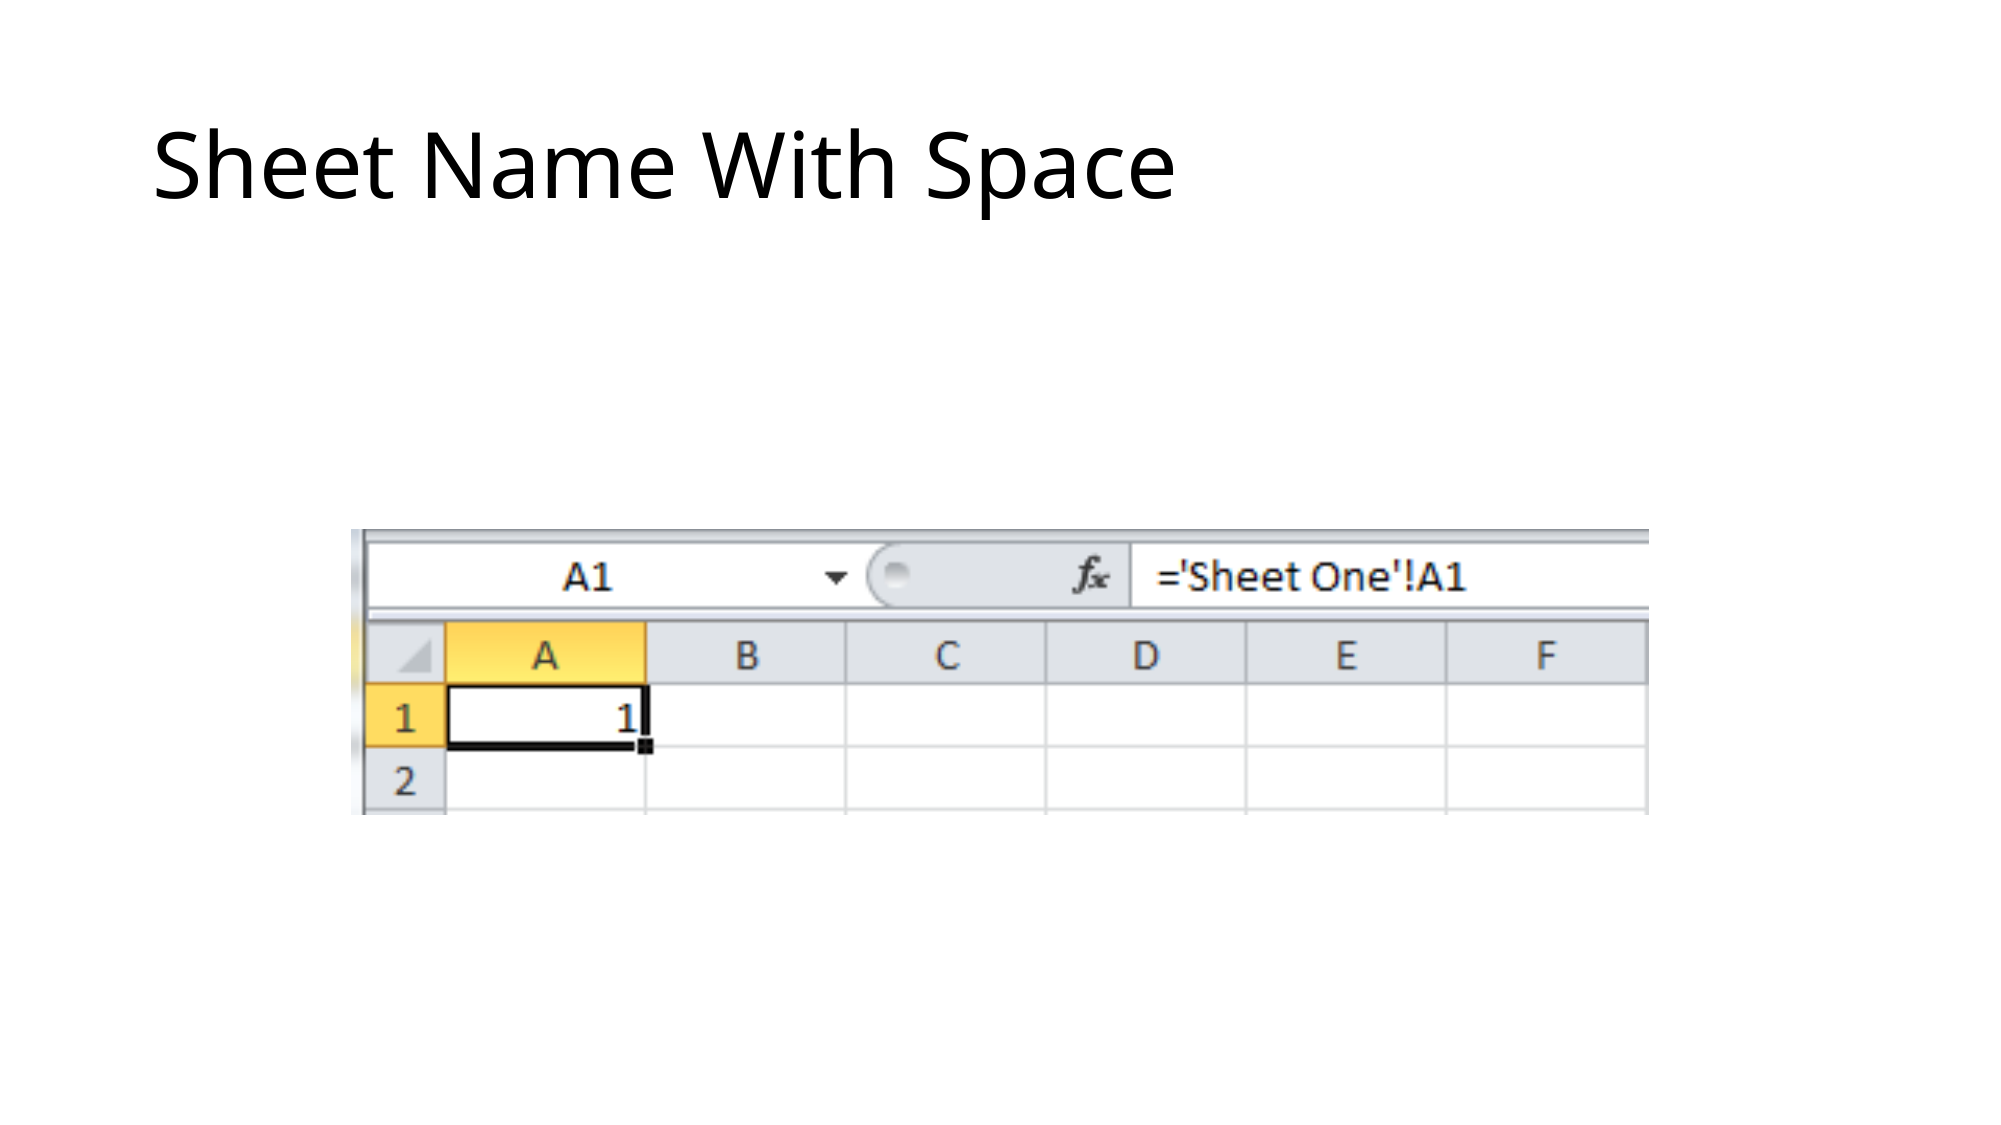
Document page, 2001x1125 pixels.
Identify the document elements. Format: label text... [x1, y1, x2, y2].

title Sheet Name With Space [137, 59, 1863, 278]
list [351, 529, 1649, 815]
